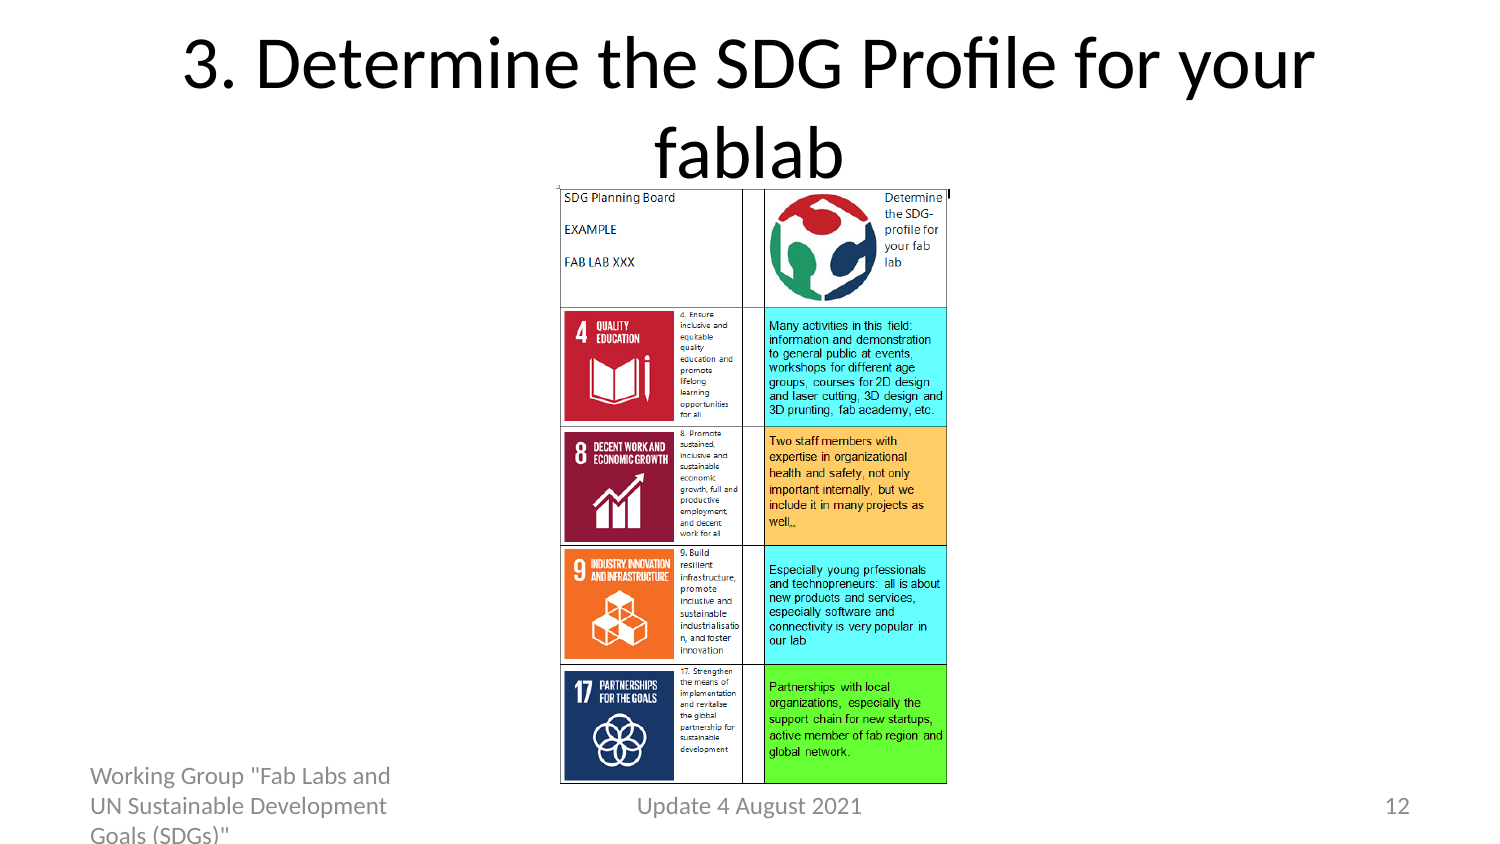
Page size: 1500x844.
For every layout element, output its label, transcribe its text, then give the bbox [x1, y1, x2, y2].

footer Update 4 August 2021 [512, 782, 988, 827]
slide_number Working Group "Fab Labs and UN Sustainable Development Goals (SDGs)" [75, 782, 425, 827]
title 3. Determine the SDG Profile for your fablab [75, 33, 1425, 175]
picture [555, 185, 951, 790]
slide_number 12 [1074, 782, 1425, 827]
